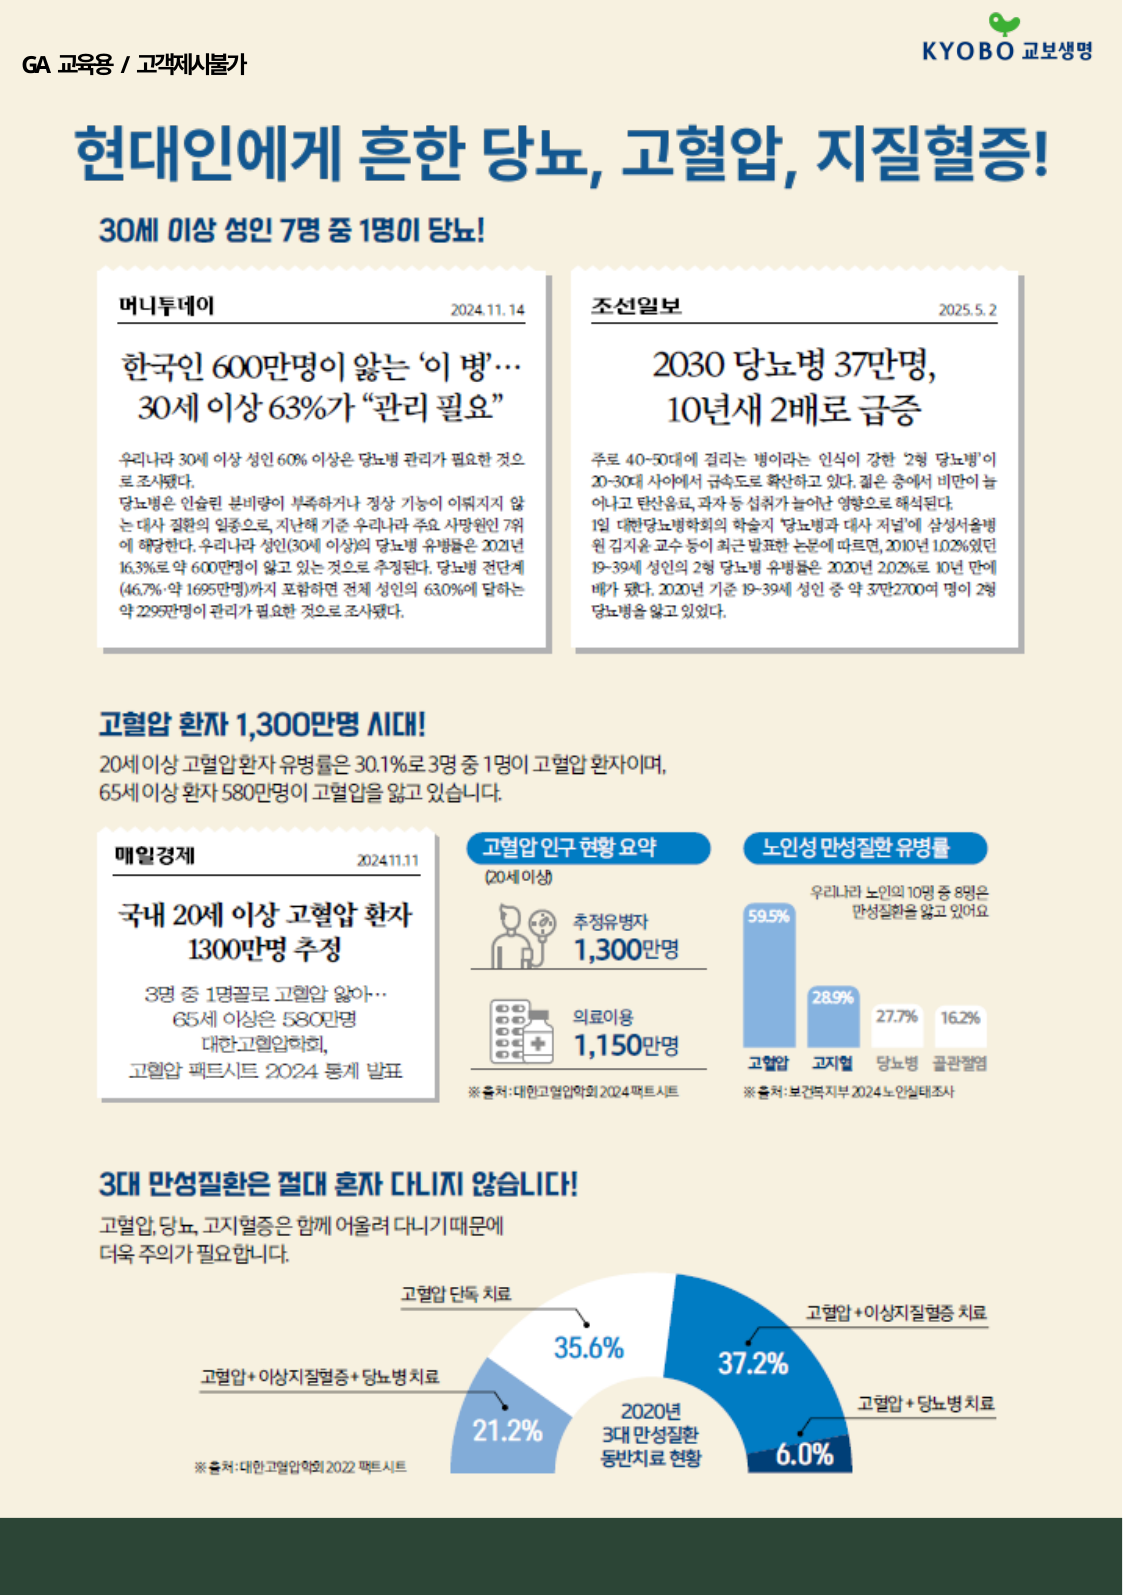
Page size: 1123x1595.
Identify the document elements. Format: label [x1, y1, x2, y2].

text_box [0, 0, 1123, 1595]
